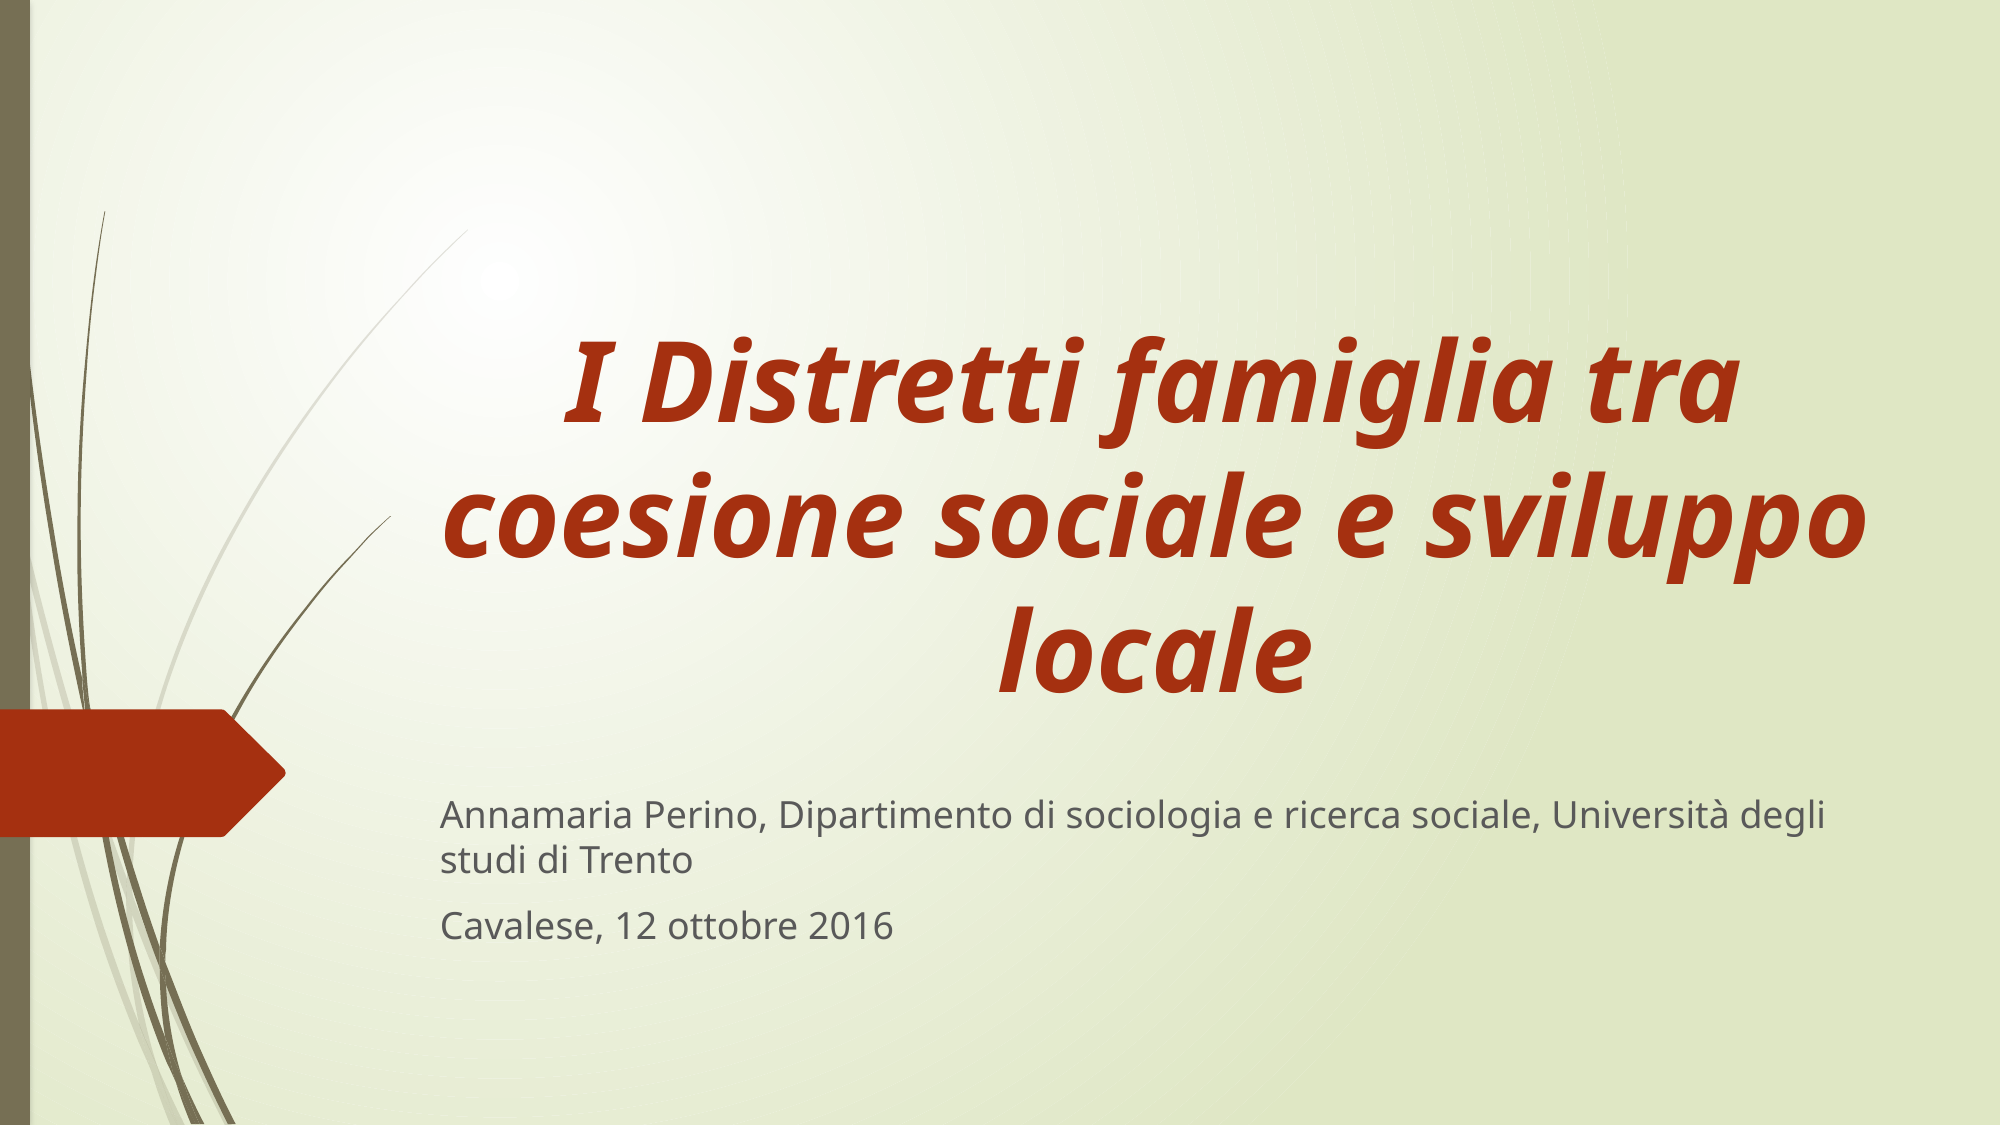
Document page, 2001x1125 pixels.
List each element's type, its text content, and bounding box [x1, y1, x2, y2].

title I Distretti famiglia tra coesione sociale e sviluppo locale [424, 257, 1888, 723]
subtitle Annamaria Perino, Dipartimento di sociologia e ricerca sociale, Università degli studi di Trento Cavalese, 12 ottobre 2016 [424, 783, 1888, 969]
